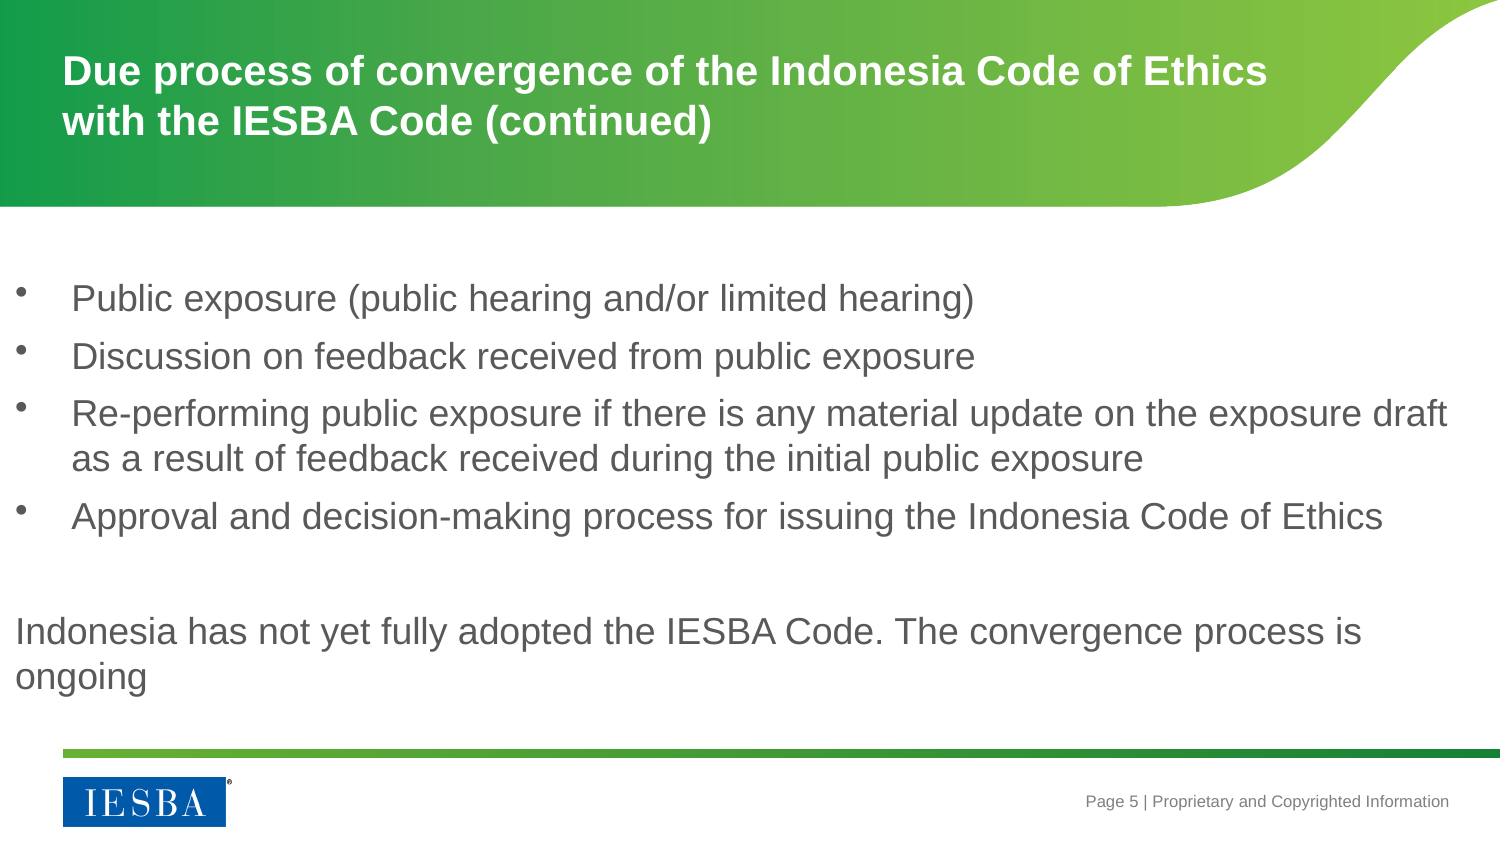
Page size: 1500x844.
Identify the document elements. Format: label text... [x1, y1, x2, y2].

picture [0, 0, 1500, 207]
title Due process of convergence of the Indonesia Code of Ethics with the IESBA Code (continued) [62, 46, 1300, 142]
list Public exposure (public hearing and/or limited hearing) Discussion on feedback received from public exposure Re-performing public exposure if there is any material update on the exposure draft as a result of feedback received during the initial public exposure Approval and decision-making process for issuing the Indonesia Code of Ethics Indonesia has not yet fully adopted the IESBA Code. The convergence process is ongoing [0, 209, 1500, 747]
picture [63, 777, 232, 827]
